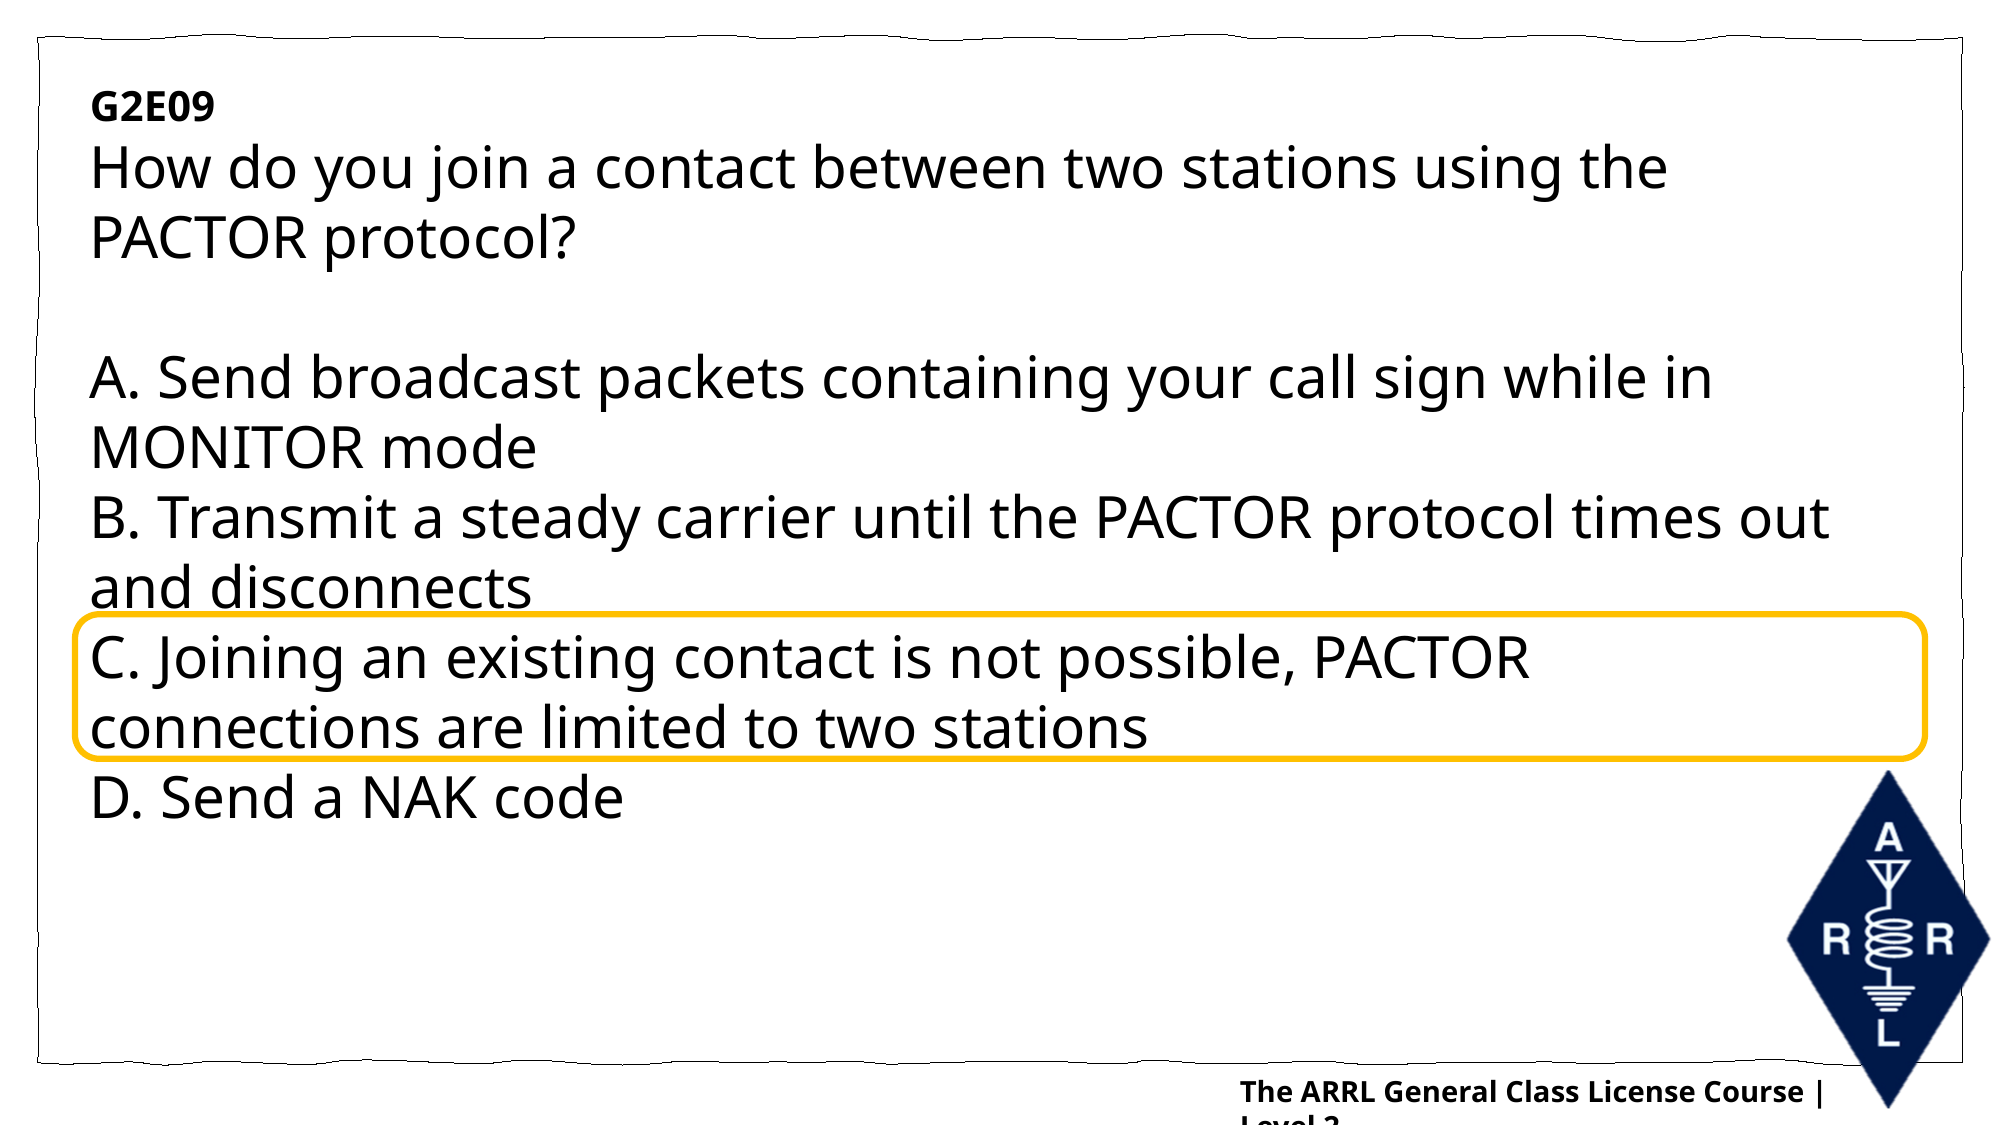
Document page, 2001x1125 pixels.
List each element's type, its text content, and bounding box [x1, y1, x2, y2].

text_box G2E09 How do you join a contact between two stations using the PACTOR protocol? A. Send broadcast packets containing your call sign while in MONITOR mode B. Transmit a steady carrier until the PACTOR protocol times out and disconnects C. Joining an existing contact is not possible, PACTOR connections are limited to two stations D. Send a NAK code [75, 745, 1850, 838]
text_box [73, 613, 1927, 760]
text_box G2E09 How do you join a contact between two stations using the PACTOR protocol? A. Send broadcast packets containing your call sign while in MONITOR mode B. Transmit a steady carrier until the PACTOR protocol times out and disconnects C. Joining an existing contact is not possible, PACTOR connections are limited to two stations D. Send a NAK code [75, 72, 1850, 628]
picture [1773, 752, 1999, 1125]
